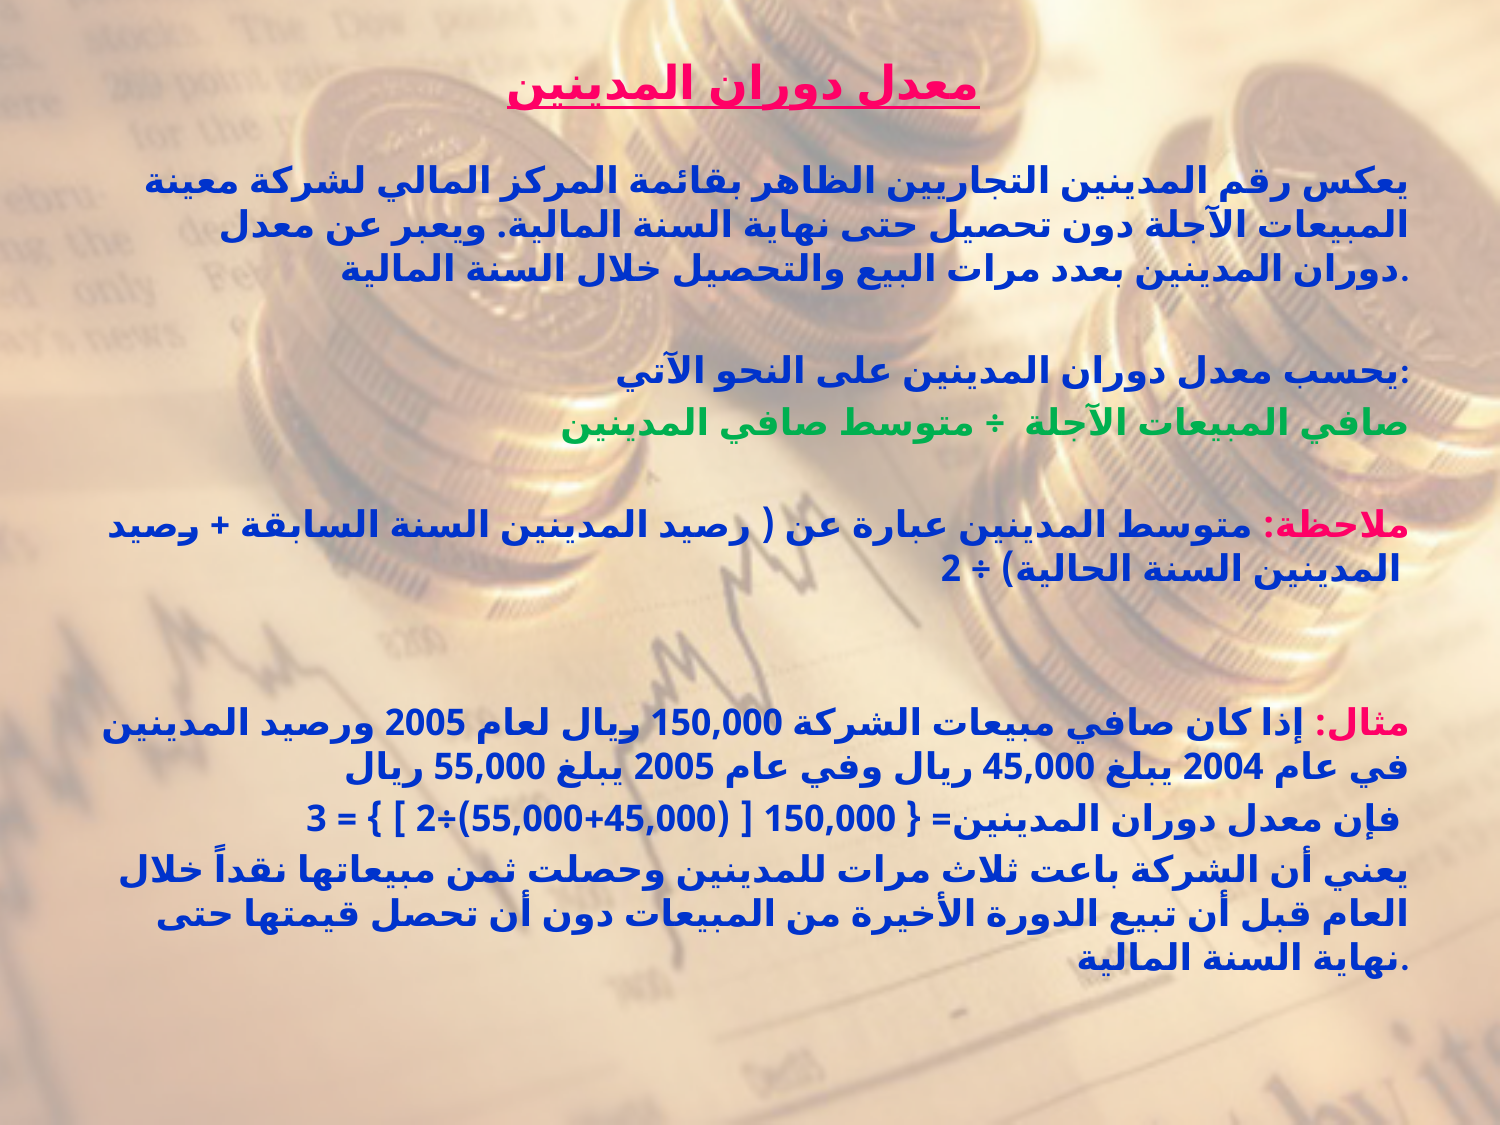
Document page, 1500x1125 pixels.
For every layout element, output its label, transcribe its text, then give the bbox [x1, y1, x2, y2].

title معدل دوران المدينين [75, 45, 1412, 149]
list يعكس رقم المدينين التجاريين الظاهر بقائمة المركز المالي لشركة معينة المبيعات الآجلة دون تحصيل حتى نهاية السنة المالية. ويعبر عن معدل دوران المدينين بعدد مرات البيع والتحصيل خلال السنة المالية. يحسب معدل دوران المدينين على النحو الآتي: صافي المبيعات الآجلة ÷ متوسط صافي المدينين ملاحظة: متوسط المدينين عبارة عن ( رصيد المدينين السنة السابقة + رصيد المدينين السنة الحالية) ÷ 2 مثال: إذا كان صافي مبيعات الشركة 150,000 ريال لعام 2005 ورصيد المدينين في عام 2004 يبلغ 45,000 ريال وفي عام 2005 يبلغ 55,000 ريال فإن معدل دوران المدينين= { 150,000 [ (45,000+55,000)÷2 ] } = 3 يعني أن الشركة باعت ثلاث مرات للمدينين وحصلت ثمن مبيعاتها نقداً خلال العام قبل أن تبيع الدورة الأخيرة من المبيعات دون أن تحصل قيمتها حتى نهاية السنة المالية. [75, 149, 1425, 1005]
